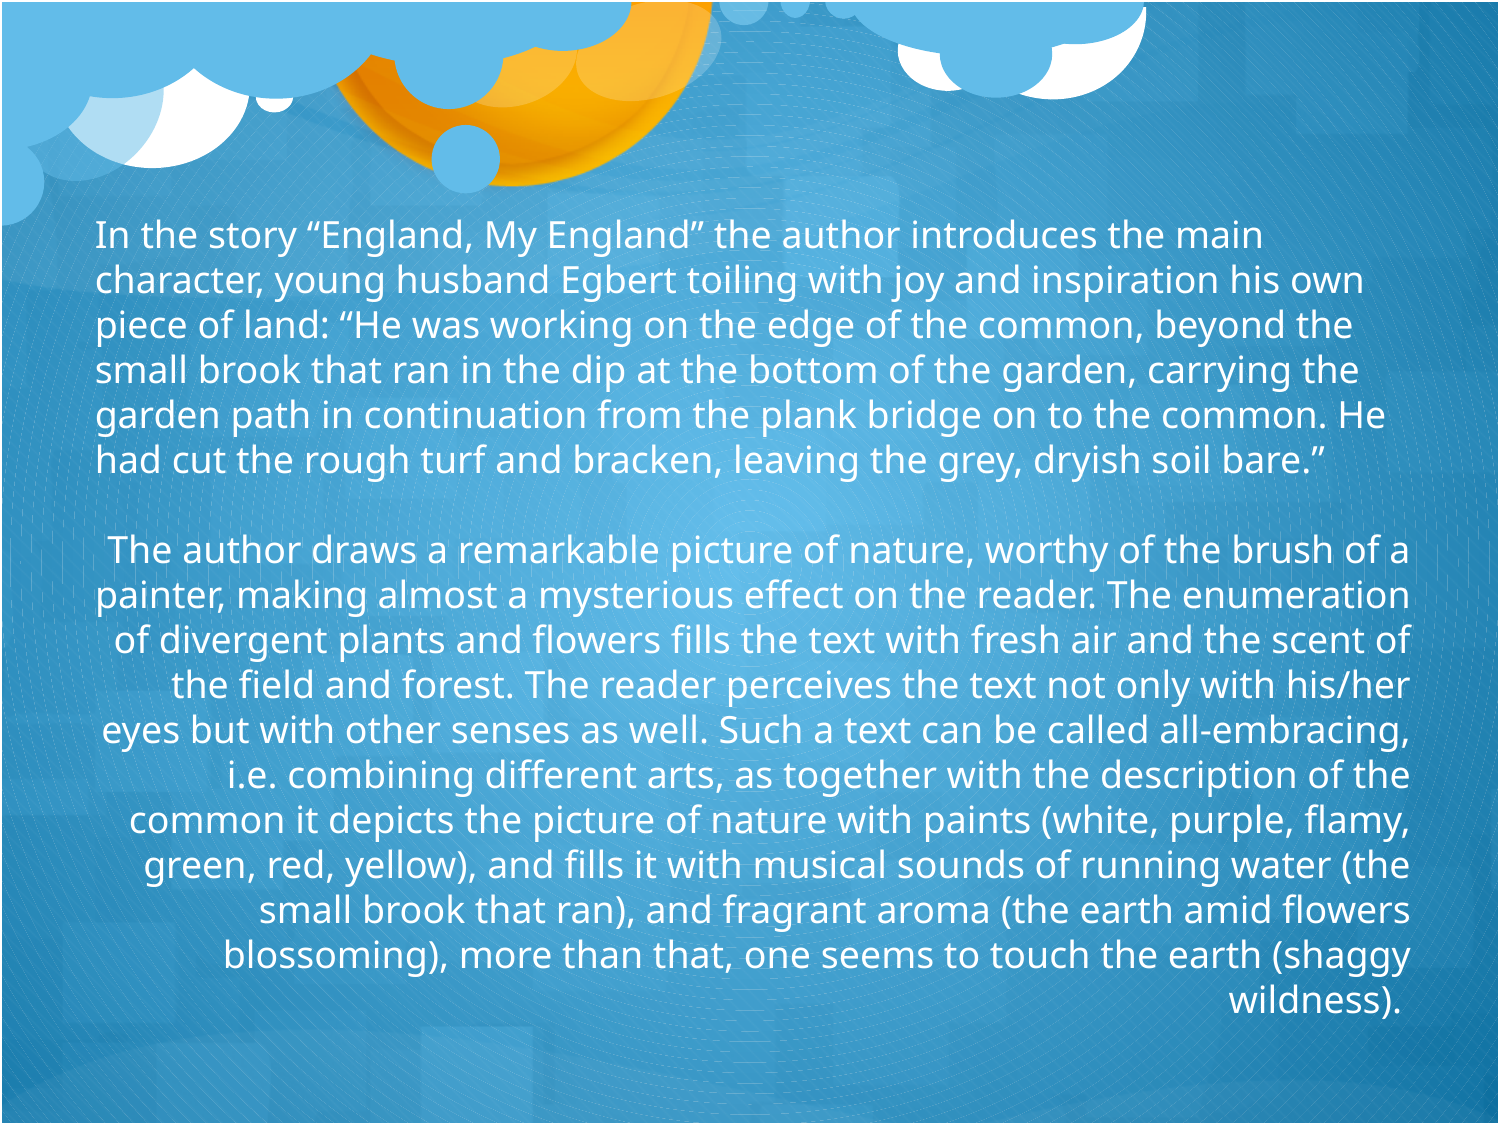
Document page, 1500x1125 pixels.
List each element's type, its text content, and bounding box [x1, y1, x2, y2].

picture [2, 2, 1498, 1123]
text_box In the story “England, My England” the author introduces the main character, young husband Egbert toiling with joy and inspiration his own piece of land: “He was working on the edge of the common, beyond the small brook that ran in the dip at the bottom of the garden, carrying the garden path in continuation from the plank bridge on to the common. He had cut the rough turf and bracken, leaving the grey, dryish soil bare.” The author draws a remarkable picture of nature, worthy of the brush of a painter, making almost a mysterious effect on the reader. The enumeration of divergent plants and flowers fills the text with fresh air and the scent of the field and forest. The reader perceives the text not only with his/her eyes but with other senses as well. Such a text can be called all-embracing, i.e. combining different arts, as together with the description of the common it depicts the picture of nature with paints (white, purple, flamy, green, red, yellow), and fills it with musical sounds of running water (the small brook that ran), and fragrant aroma (the earth amid flowers blossoming), more than that, one seems to touch the earth (shaggy wildness). [79, 203, 1427, 1029]
